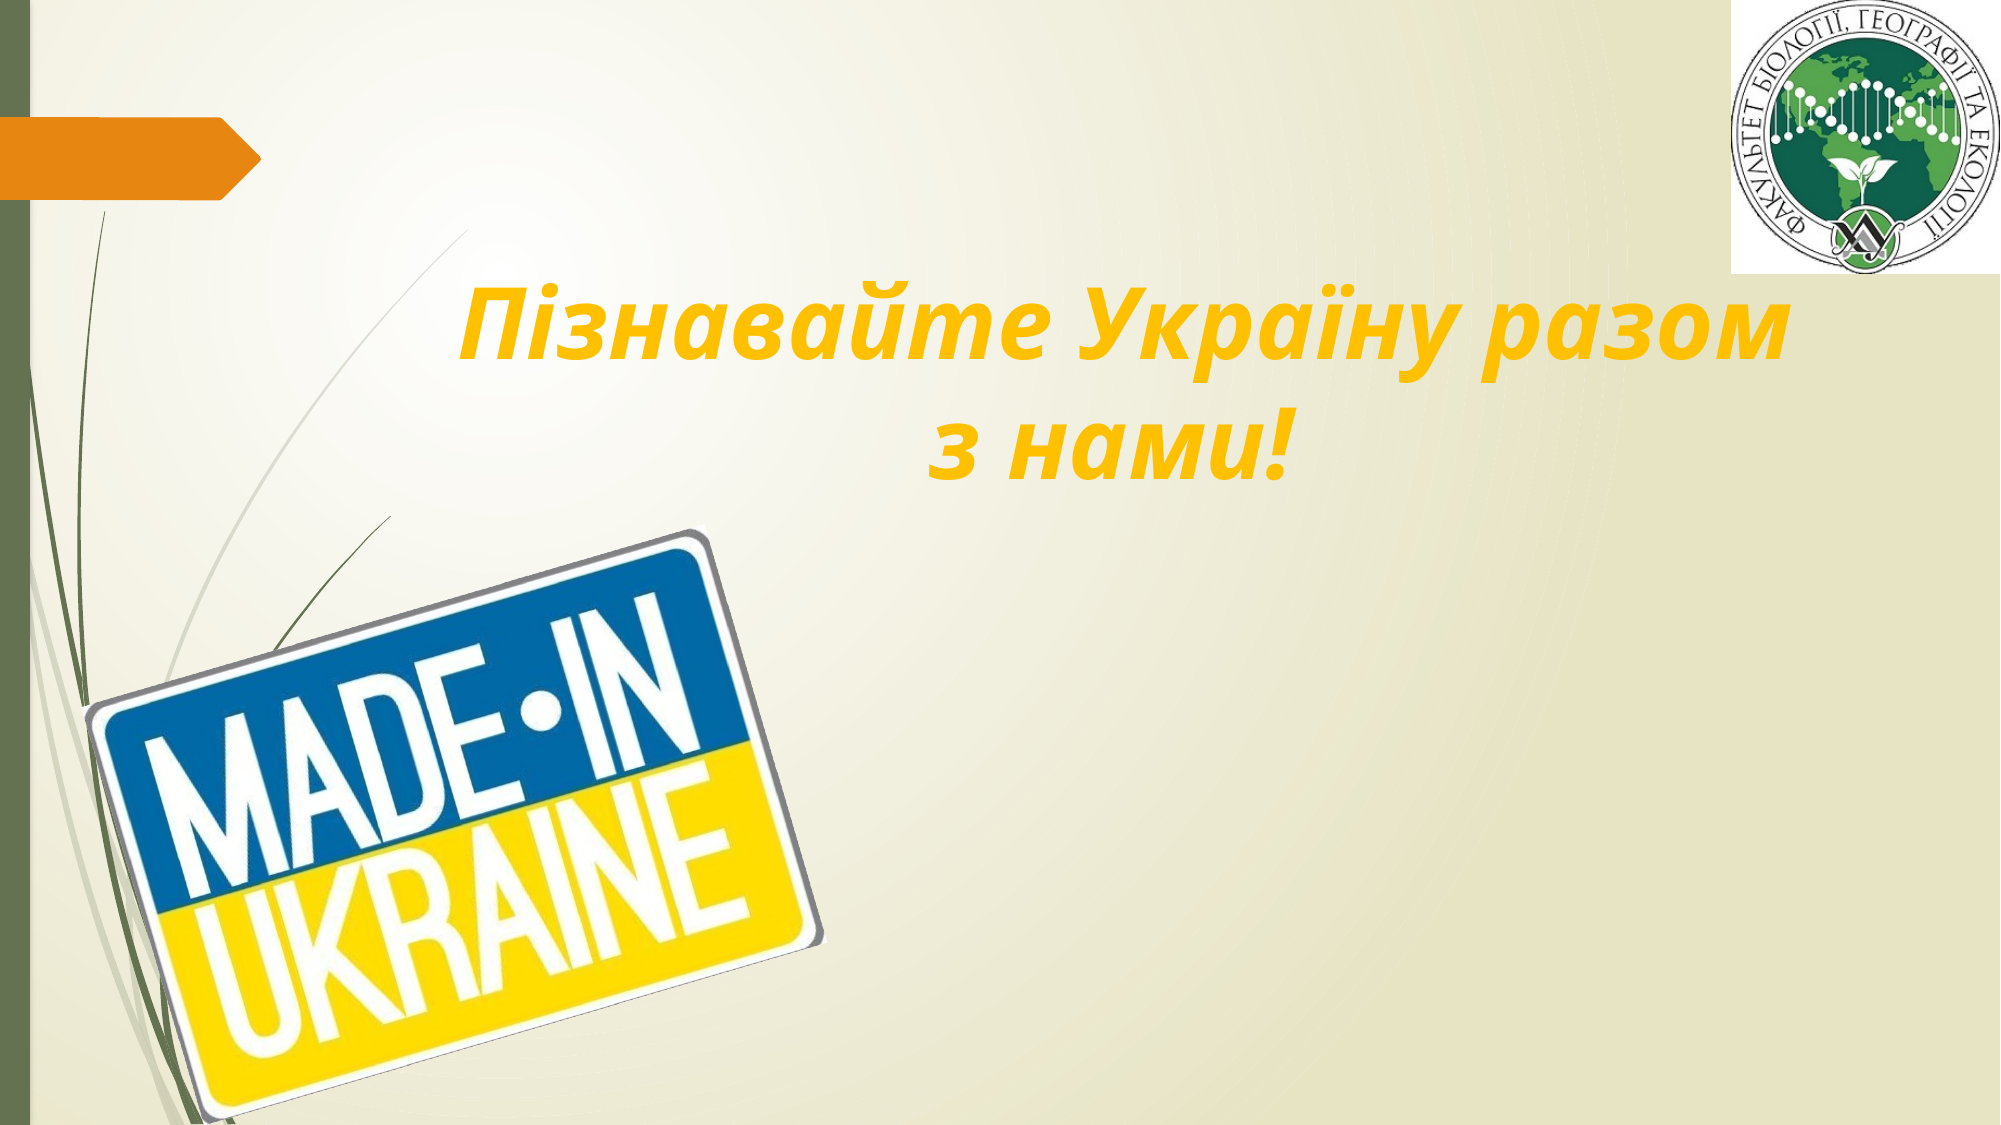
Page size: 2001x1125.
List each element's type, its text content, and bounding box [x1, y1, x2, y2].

title Пізнавайте Україну разом з нами! [435, 252, 1815, 529]
picture [1730, 0, 2000, 274]
picture [82, 525, 827, 1124]
